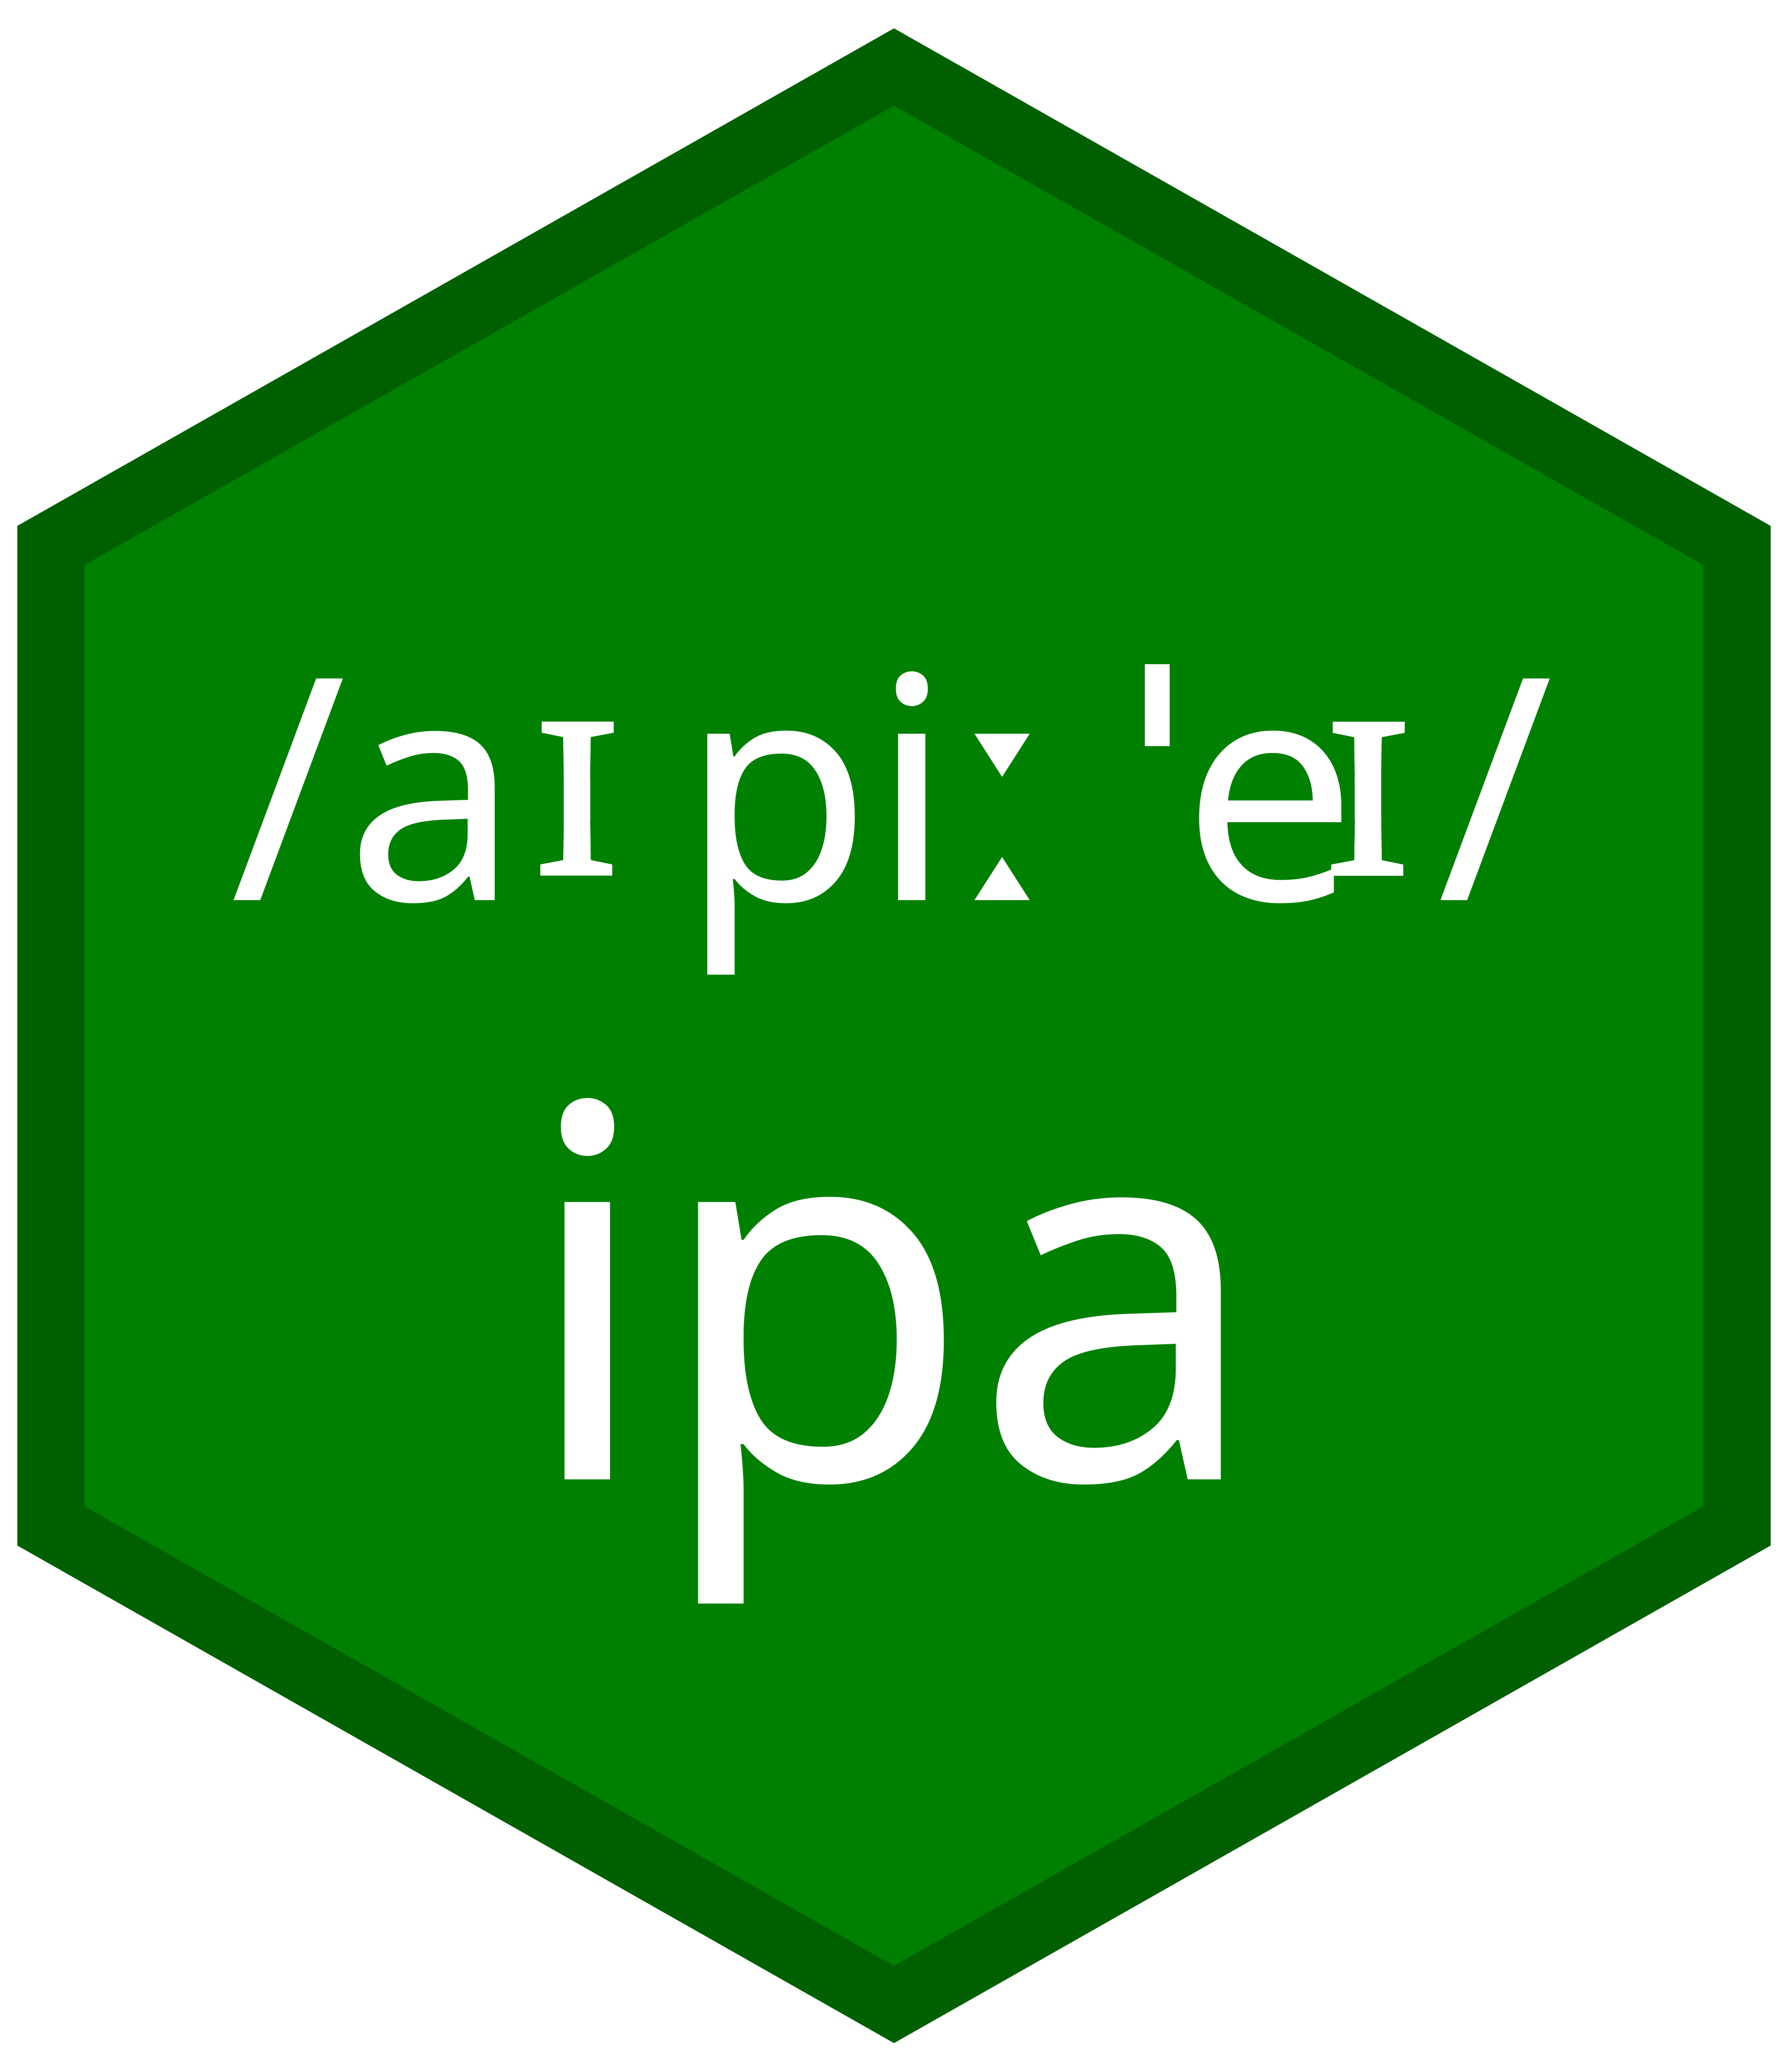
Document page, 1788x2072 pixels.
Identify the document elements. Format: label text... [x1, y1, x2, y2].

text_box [540, 721, 614, 876]
text_box /aı piː ˈeı/ ipa [81, 586, 1703, 1587]
text_box [50, 66, 1738, 1546]
text_box [157, 1587, 1631, 2005]
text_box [1331, 721, 1405, 876]
